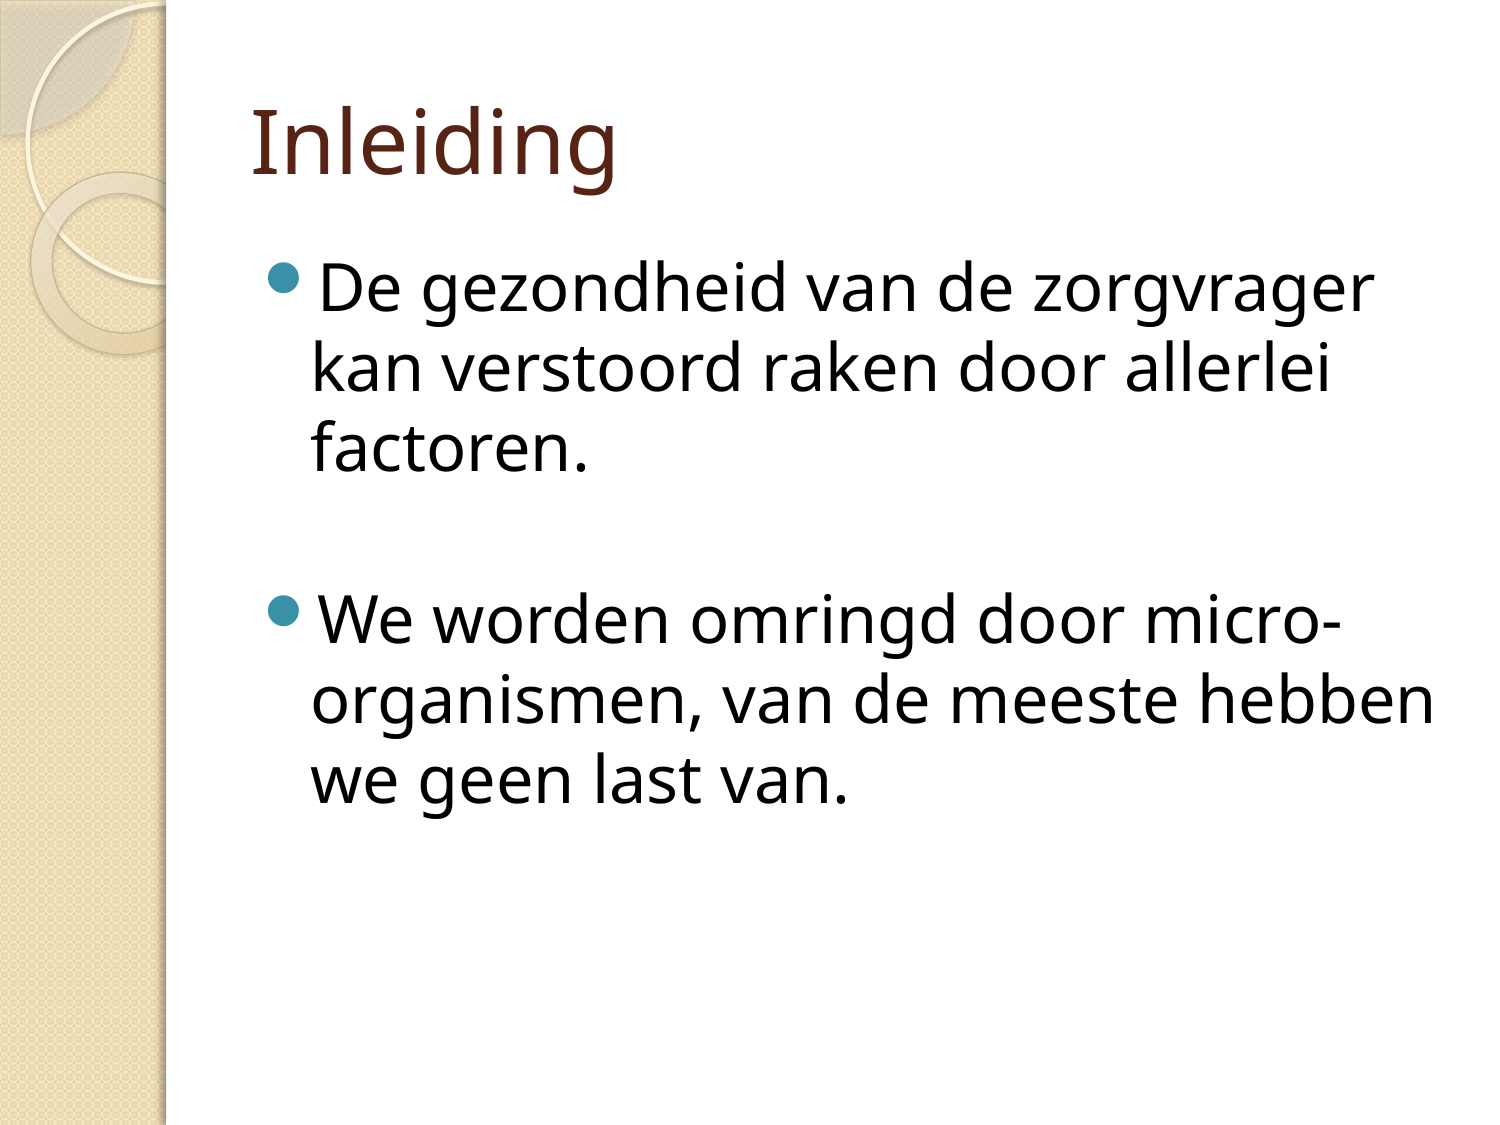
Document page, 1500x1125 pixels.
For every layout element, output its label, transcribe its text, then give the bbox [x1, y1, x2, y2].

list De gezondheid van de zorgvrager kan verstoord raken door allerlei factoren. We worden omringd door micro-organismen, van de meeste hebben we geen last van. [235, 237, 1466, 1025]
title Inleiding [235, 45, 1466, 233]
